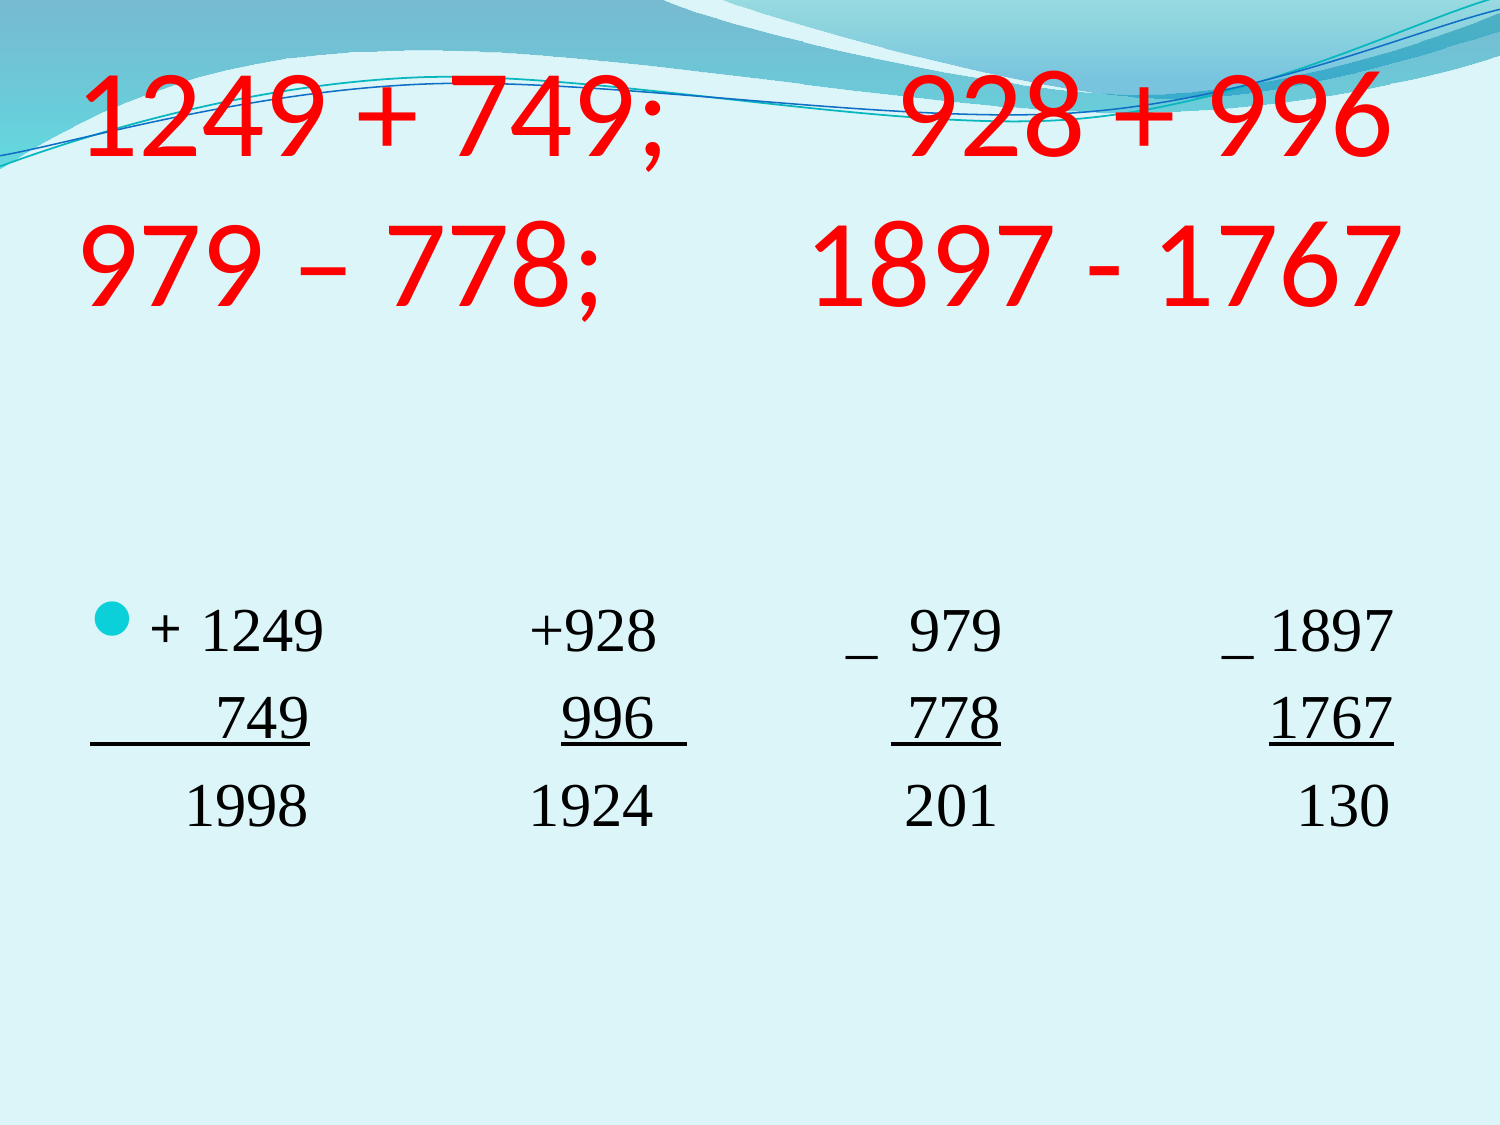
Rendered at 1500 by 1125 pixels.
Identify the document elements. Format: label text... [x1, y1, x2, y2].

list + 1249 +928 _ 979 _ 1897 749 996 778 1767 1998 1924 201 130 [75, 503, 1425, 1038]
title 1249 + 749; 928 + 996 979 – 778; 1897 - 1767 [75, 0, 1425, 457]
